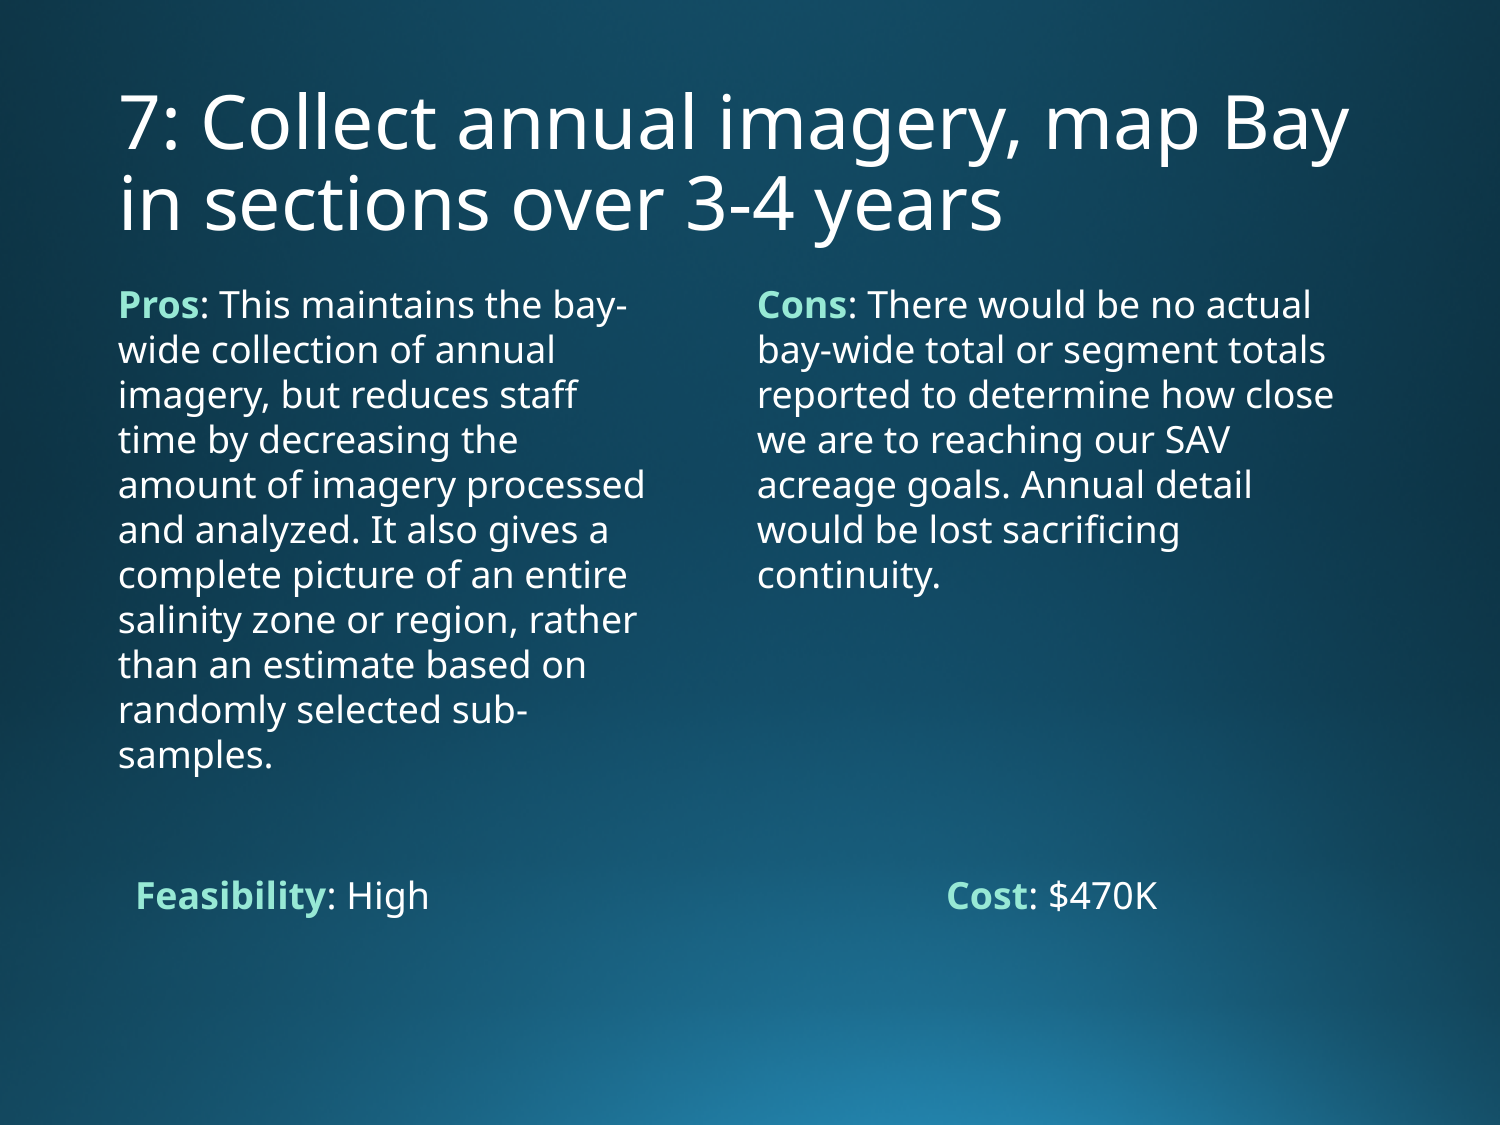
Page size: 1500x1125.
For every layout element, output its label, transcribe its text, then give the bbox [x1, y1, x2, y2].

title 7: Collect annual imagery, map Bay in sections over 3-4 years [103, 56, 1397, 275]
text_box Cost: $470K [931, 864, 1318, 925]
picture [0, 0, 1500, 1125]
text_box Cons: There would be no actual bay-wide total or segment totals reported to determine how close we are to reaching our SAV acreage goals. Annual detail would be lost sacrificing continuity. [742, 273, 1374, 604]
text_box Feasibility: High [120, 864, 785, 925]
text_box Pros: This maintains the bay-wide collection of annual imagery, but reduces staff time by decreasing the amount of imagery processed and analyzed. It also gives a complete picture of an entire salinity zone or region, rather than an estimate based on randomly selected sub-samples. [103, 273, 663, 784]
